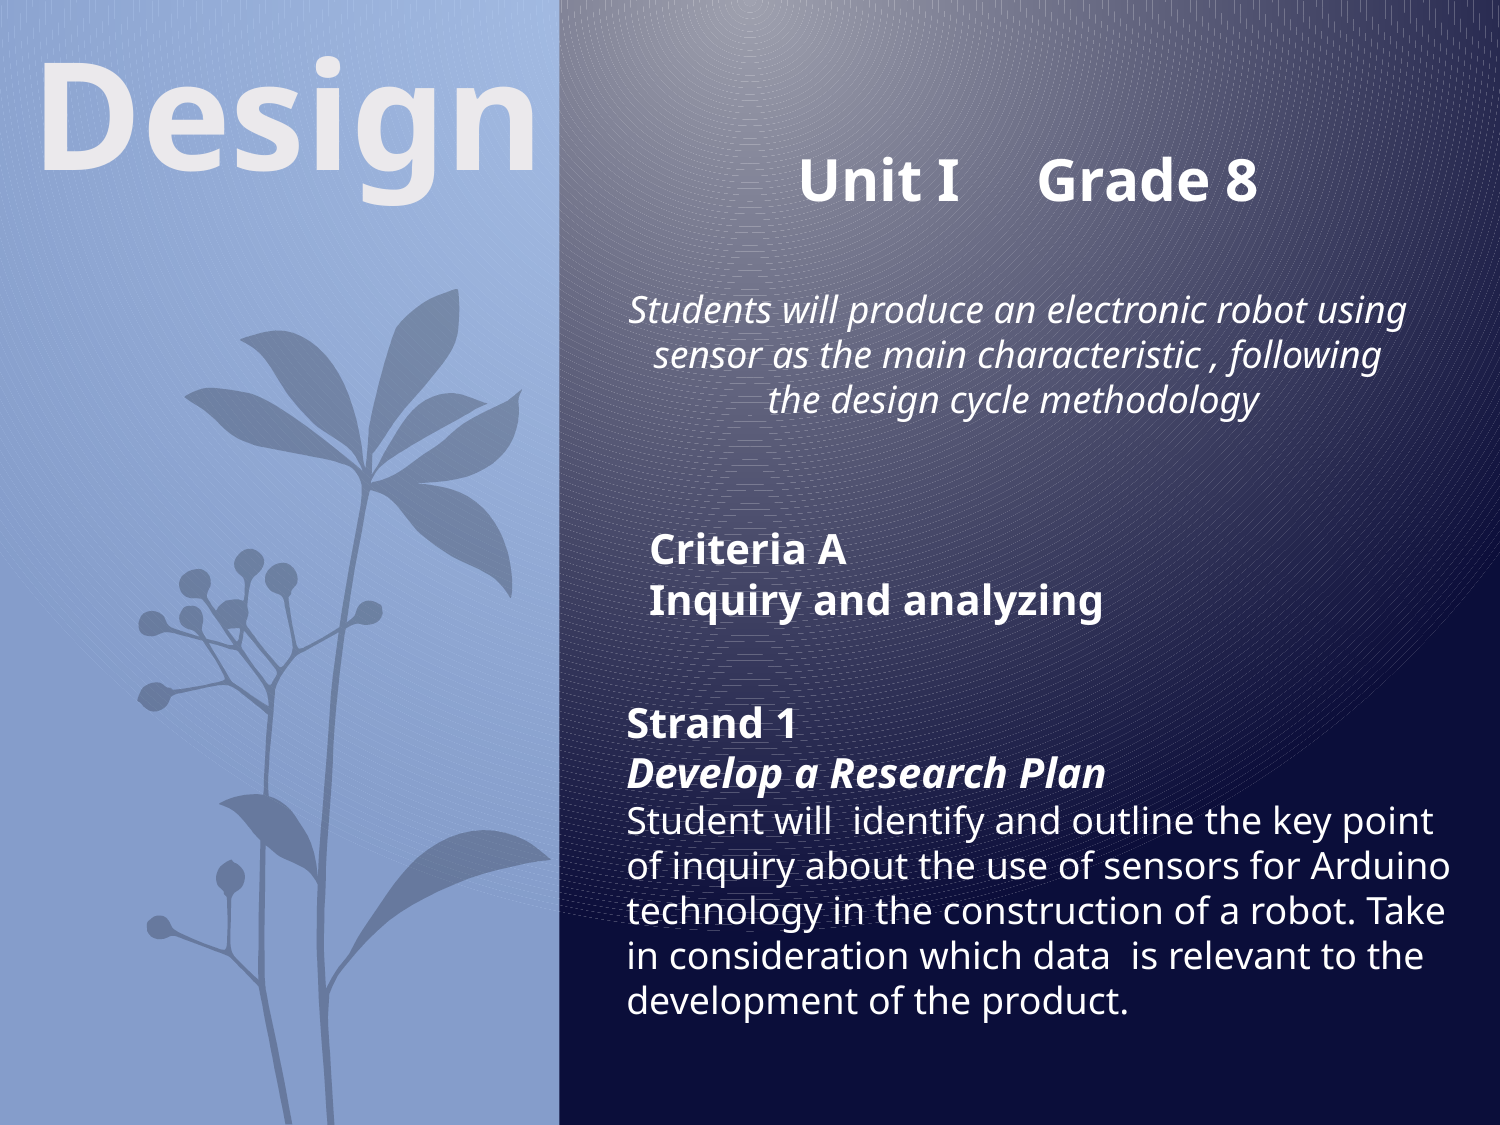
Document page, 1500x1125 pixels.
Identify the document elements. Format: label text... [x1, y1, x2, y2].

text_box Unit I Grade 8 Students will produce an electronic robot using sensor as the main characteristic , following the design cycle methodology [611, 118, 1426, 429]
text_box Strand 1 Develop a Research Plan Student will identify and outline the key point of inquiry about the use of sensors for Arduino technology in the construction of a robot. Take in consideration which data is relevant to the development of the product. [611, 689, 1479, 1030]
text_box Design [0, 13, 593, 208]
text_box Criteria A Inquiry and analyzing [634, 515, 1386, 681]
